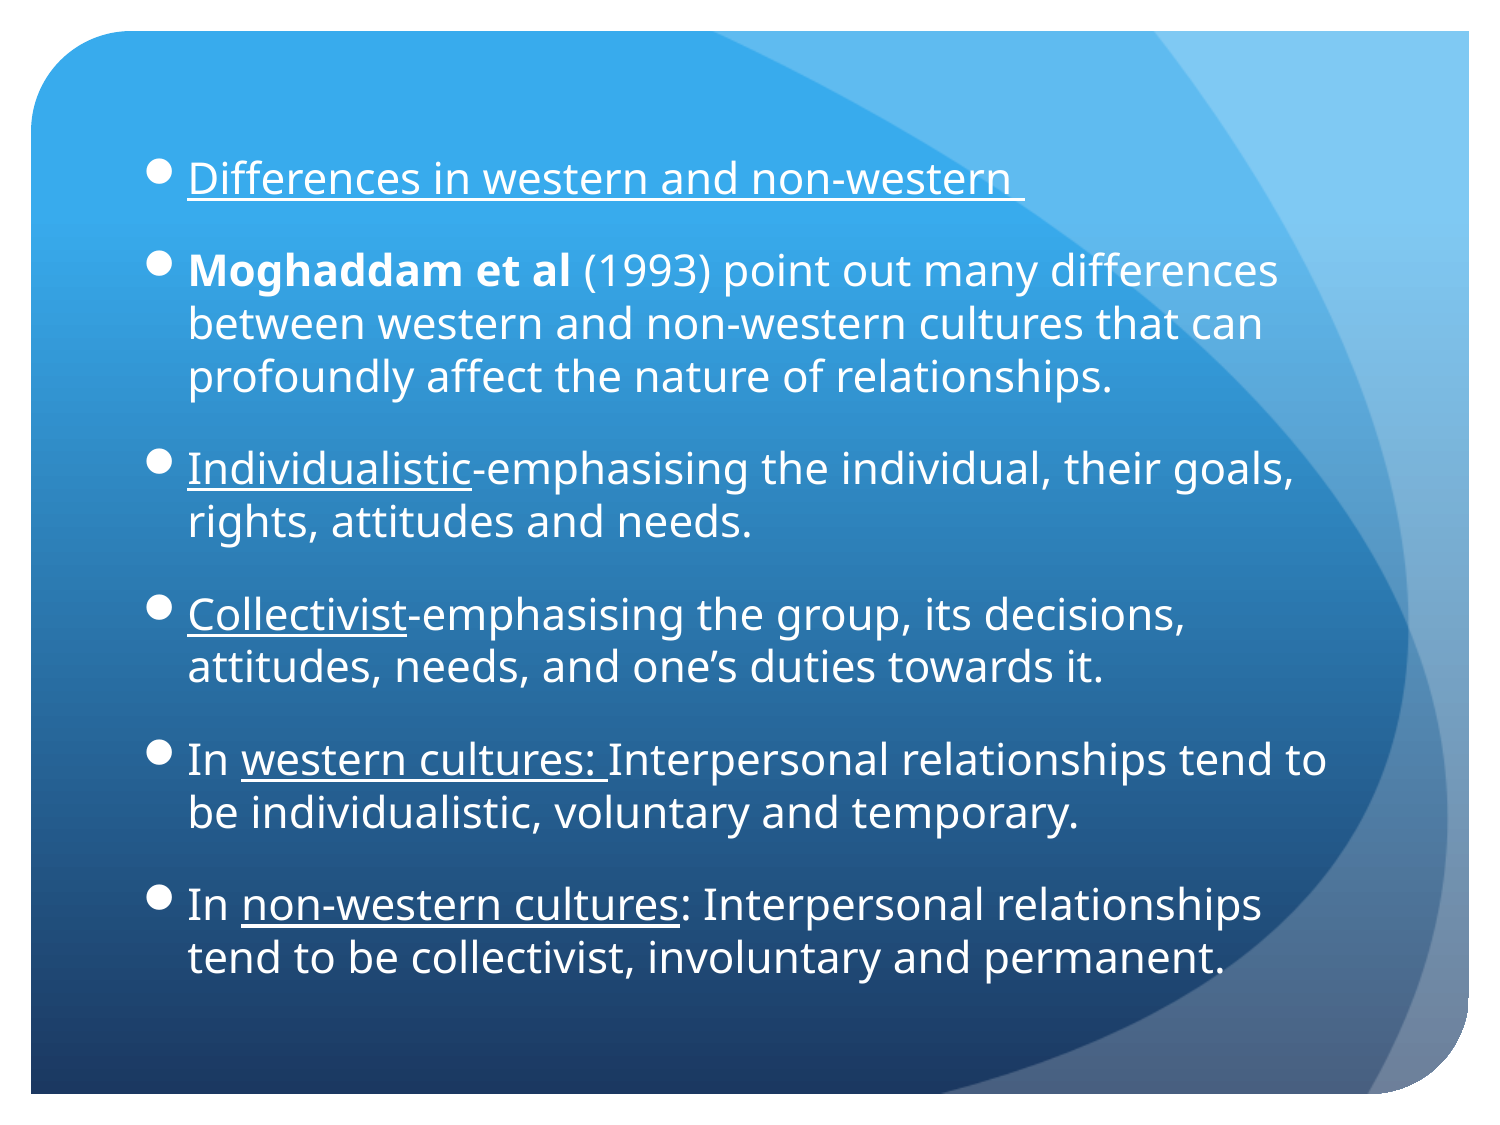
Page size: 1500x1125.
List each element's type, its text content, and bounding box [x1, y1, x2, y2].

picture [24, 30, 1473, 1094]
list Differences in western and non-western Moghaddam et al (1993) point out many differences between western and non-western cultures that can profoundly affect the nature of relationships. Individualistic-emphasising the individual, their goals, rights, attitudes and needs. Collectivist-emphasising the group, its decisions, attitudes, needs, and one’s duties towards it. In western cultures: Interpersonal relationships tend to be individualistic, voluntary and temporary. In non-western cultures: Interpersonal relationships tend to be collectivist, involuntary and permanent. [127, 142, 1372, 991]
